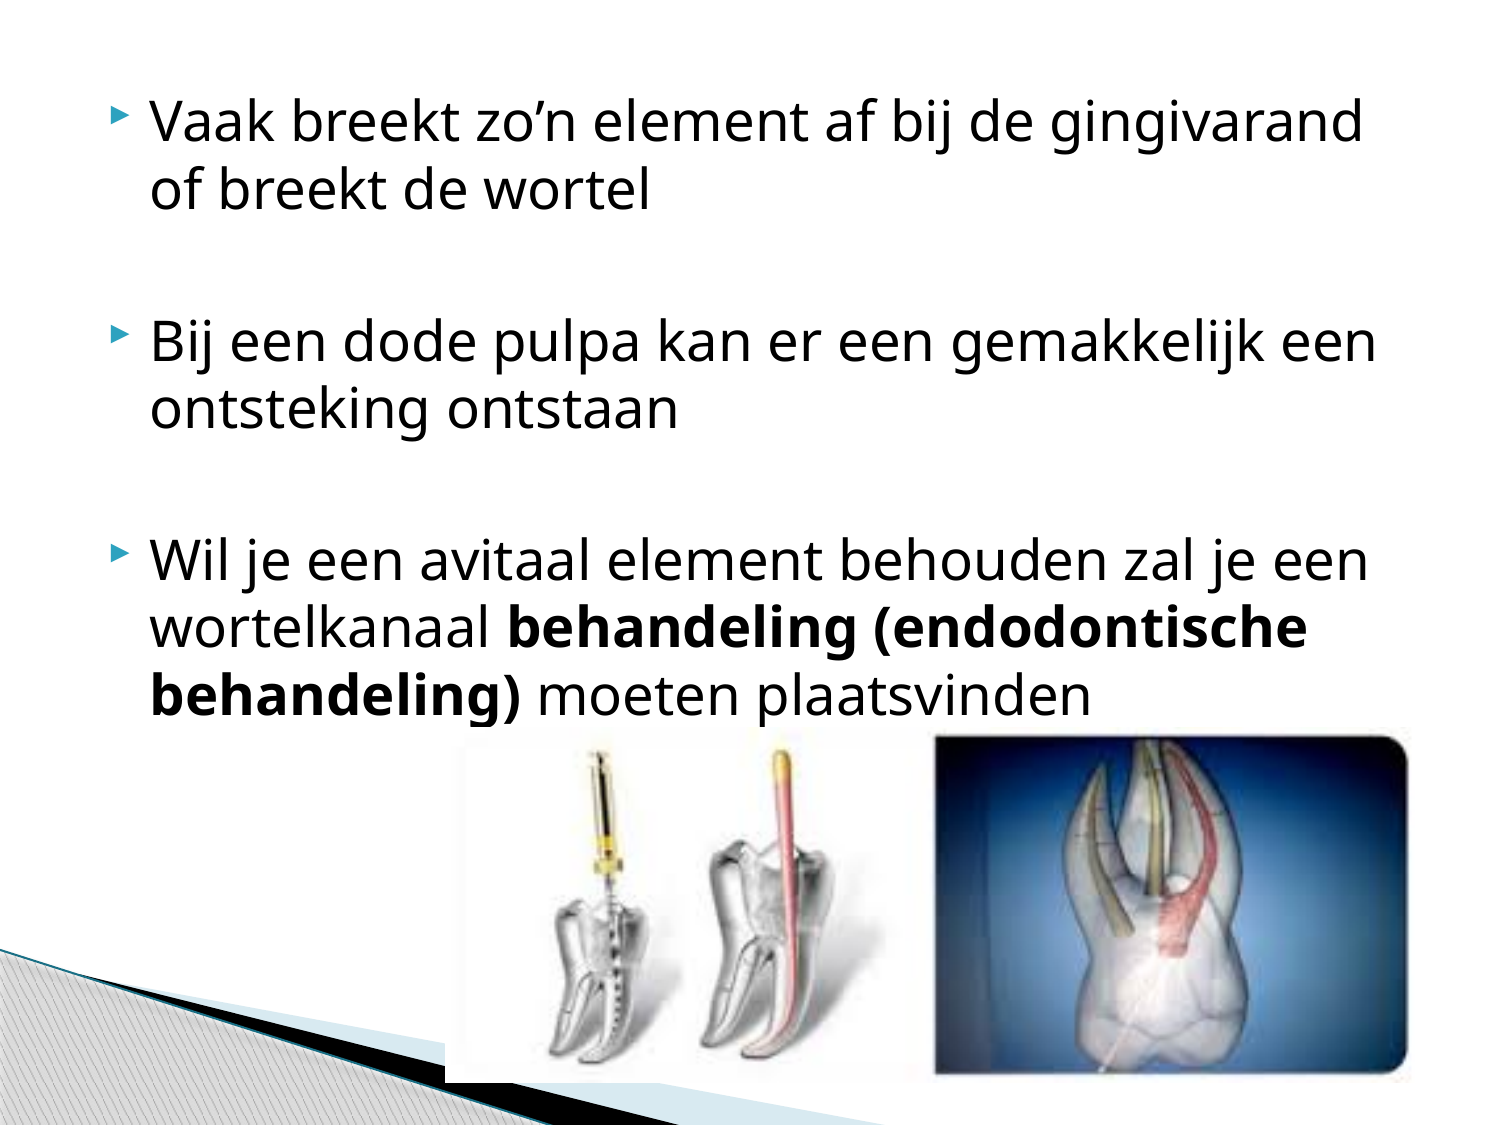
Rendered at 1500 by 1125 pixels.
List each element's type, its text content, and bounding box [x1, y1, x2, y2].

list Vaak breekt zo’n element af bij de gingivarand of breekt de wortel Bij een dode pulpa kan er een gemakkelijk een ontsteking ontstaan Wil je een avitaal element behouden zal je een wortelkanaal behandeling (endodontische behandeling) moeten plaatsvinden [75, 78, 1425, 986]
picture [445, 727, 1426, 1083]
